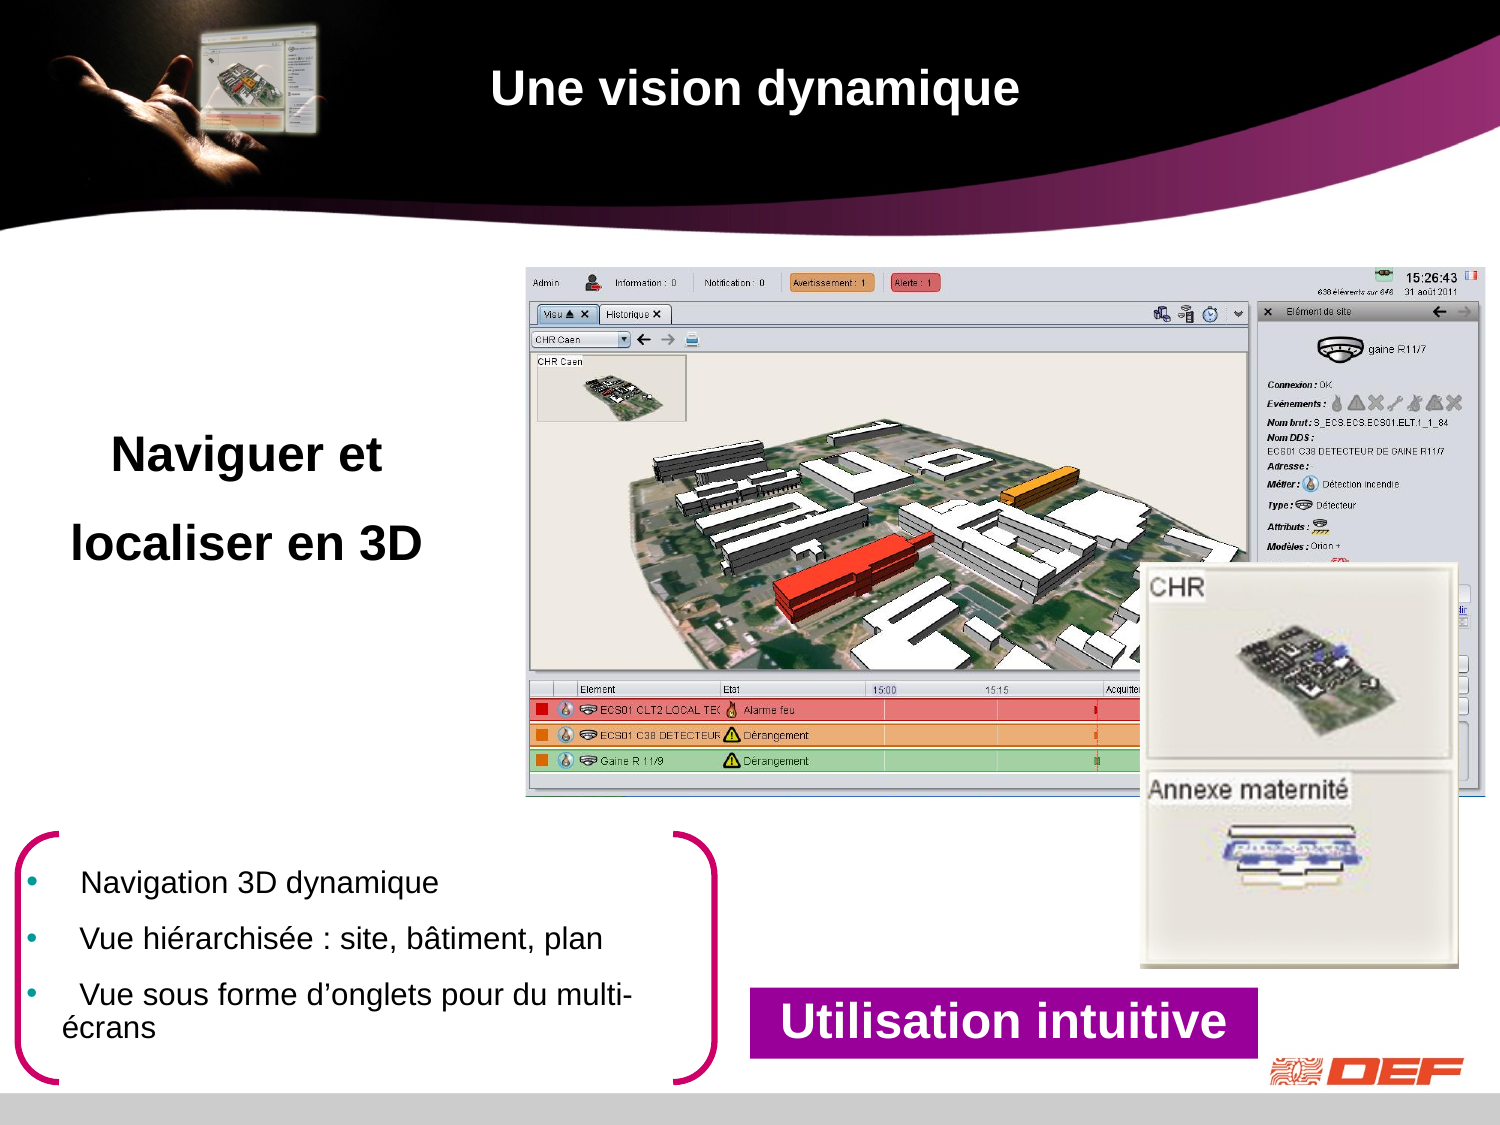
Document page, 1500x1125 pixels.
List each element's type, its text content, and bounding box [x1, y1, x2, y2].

text_box [16, 1024, 716, 1083]
text_box Une vision dynamique [430, 54, 1117, 138]
text_box Utilisation intuitive [750, 987, 1258, 1059]
picture [0, 0, 1500, 1125]
text_box [21, 833, 711, 857]
text_box Navigation 3D dynamique Vue hiérarchisée : site, bâtiment, plan Vue sous forme d’onglets pour du multi-écrans [11, 857, 727, 1024]
text_box Naviguer et localiser en 3D [41, 420, 467, 598]
